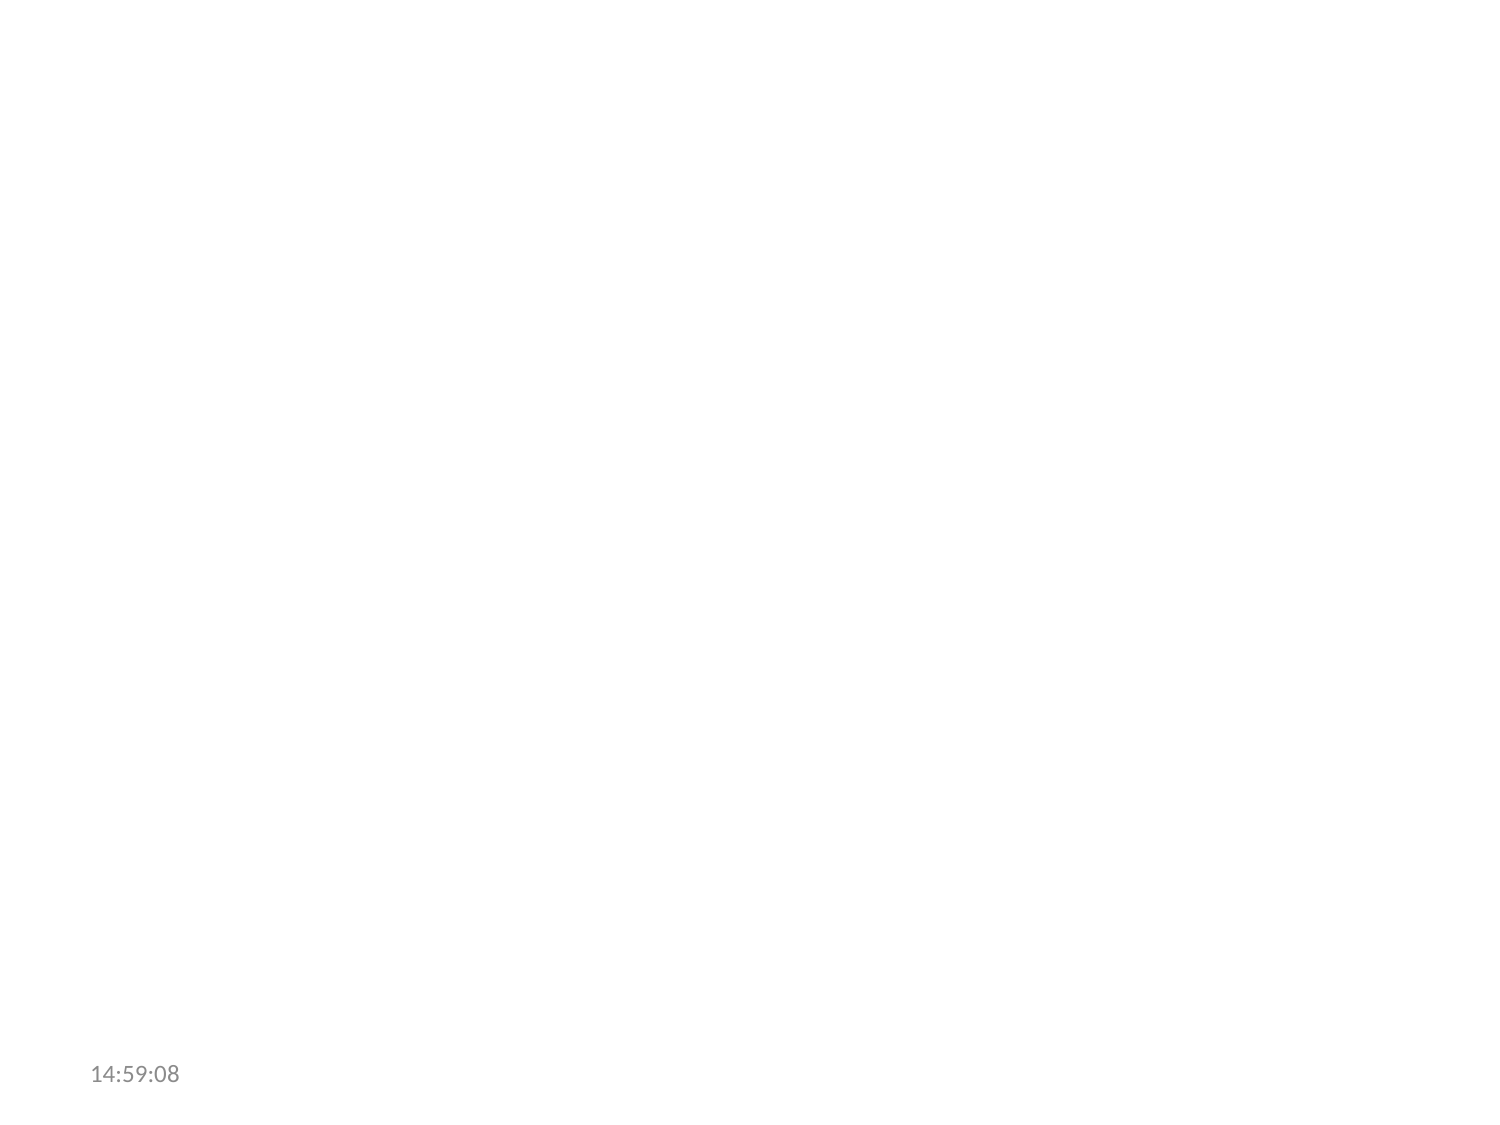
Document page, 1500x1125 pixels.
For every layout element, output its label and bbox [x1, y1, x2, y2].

slide_number [75, 1042, 425, 1103]
